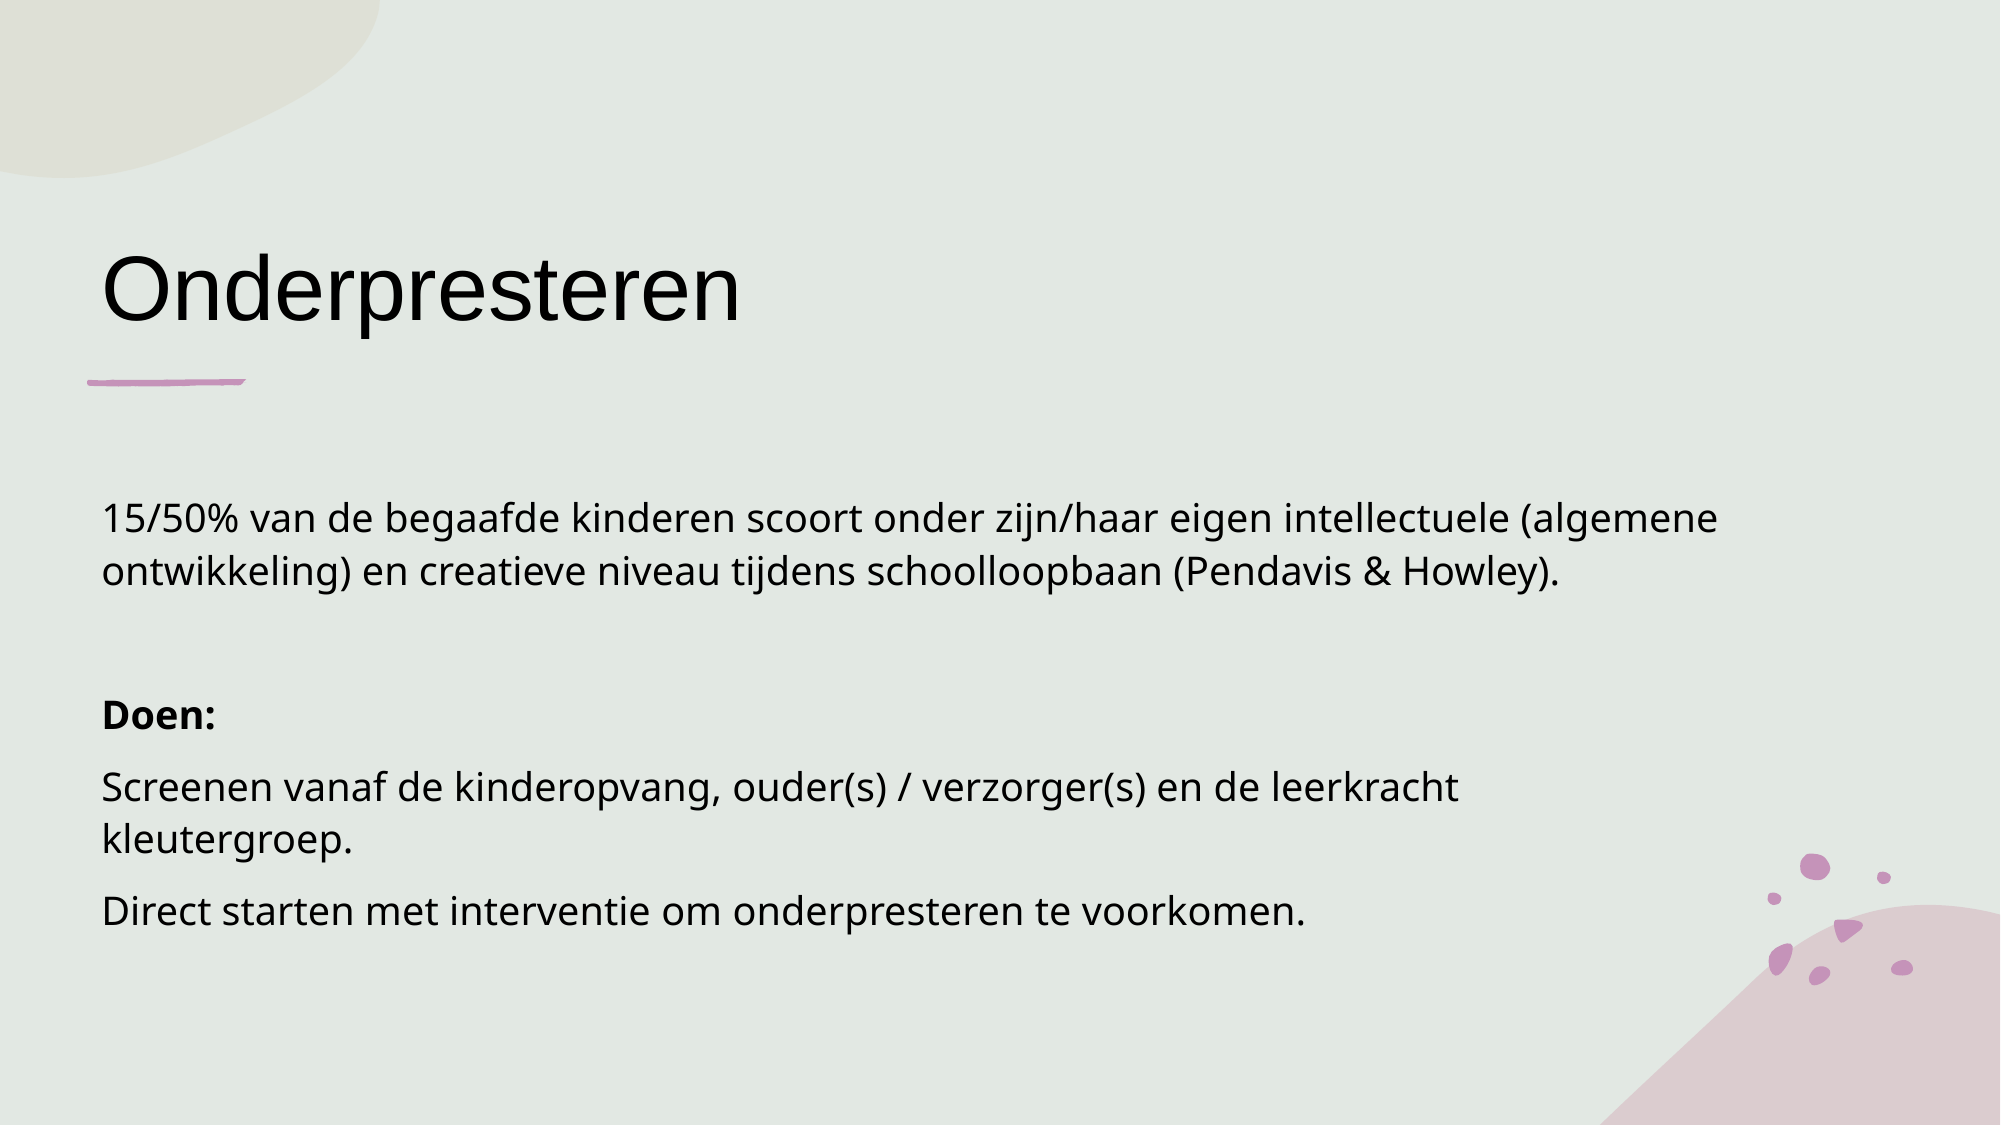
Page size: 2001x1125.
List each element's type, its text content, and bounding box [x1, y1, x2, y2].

title Onderpresteren [86, 129, 1740, 347]
list 15/50% van de begaafde kinderen scoort onder zijn/haar eigen intellectuele (algemene ontwikkeling) en creatieve niveau tijdens schoolloopbaan (Pendavis & Howley). Doen: Screenen vanaf de kinderopvang, ouder(s) / verzorger(s) en de leerkracht kleutergroep. Direct starten met interventie om onderpresteren te voorkomen. [86, 413, 1740, 996]
